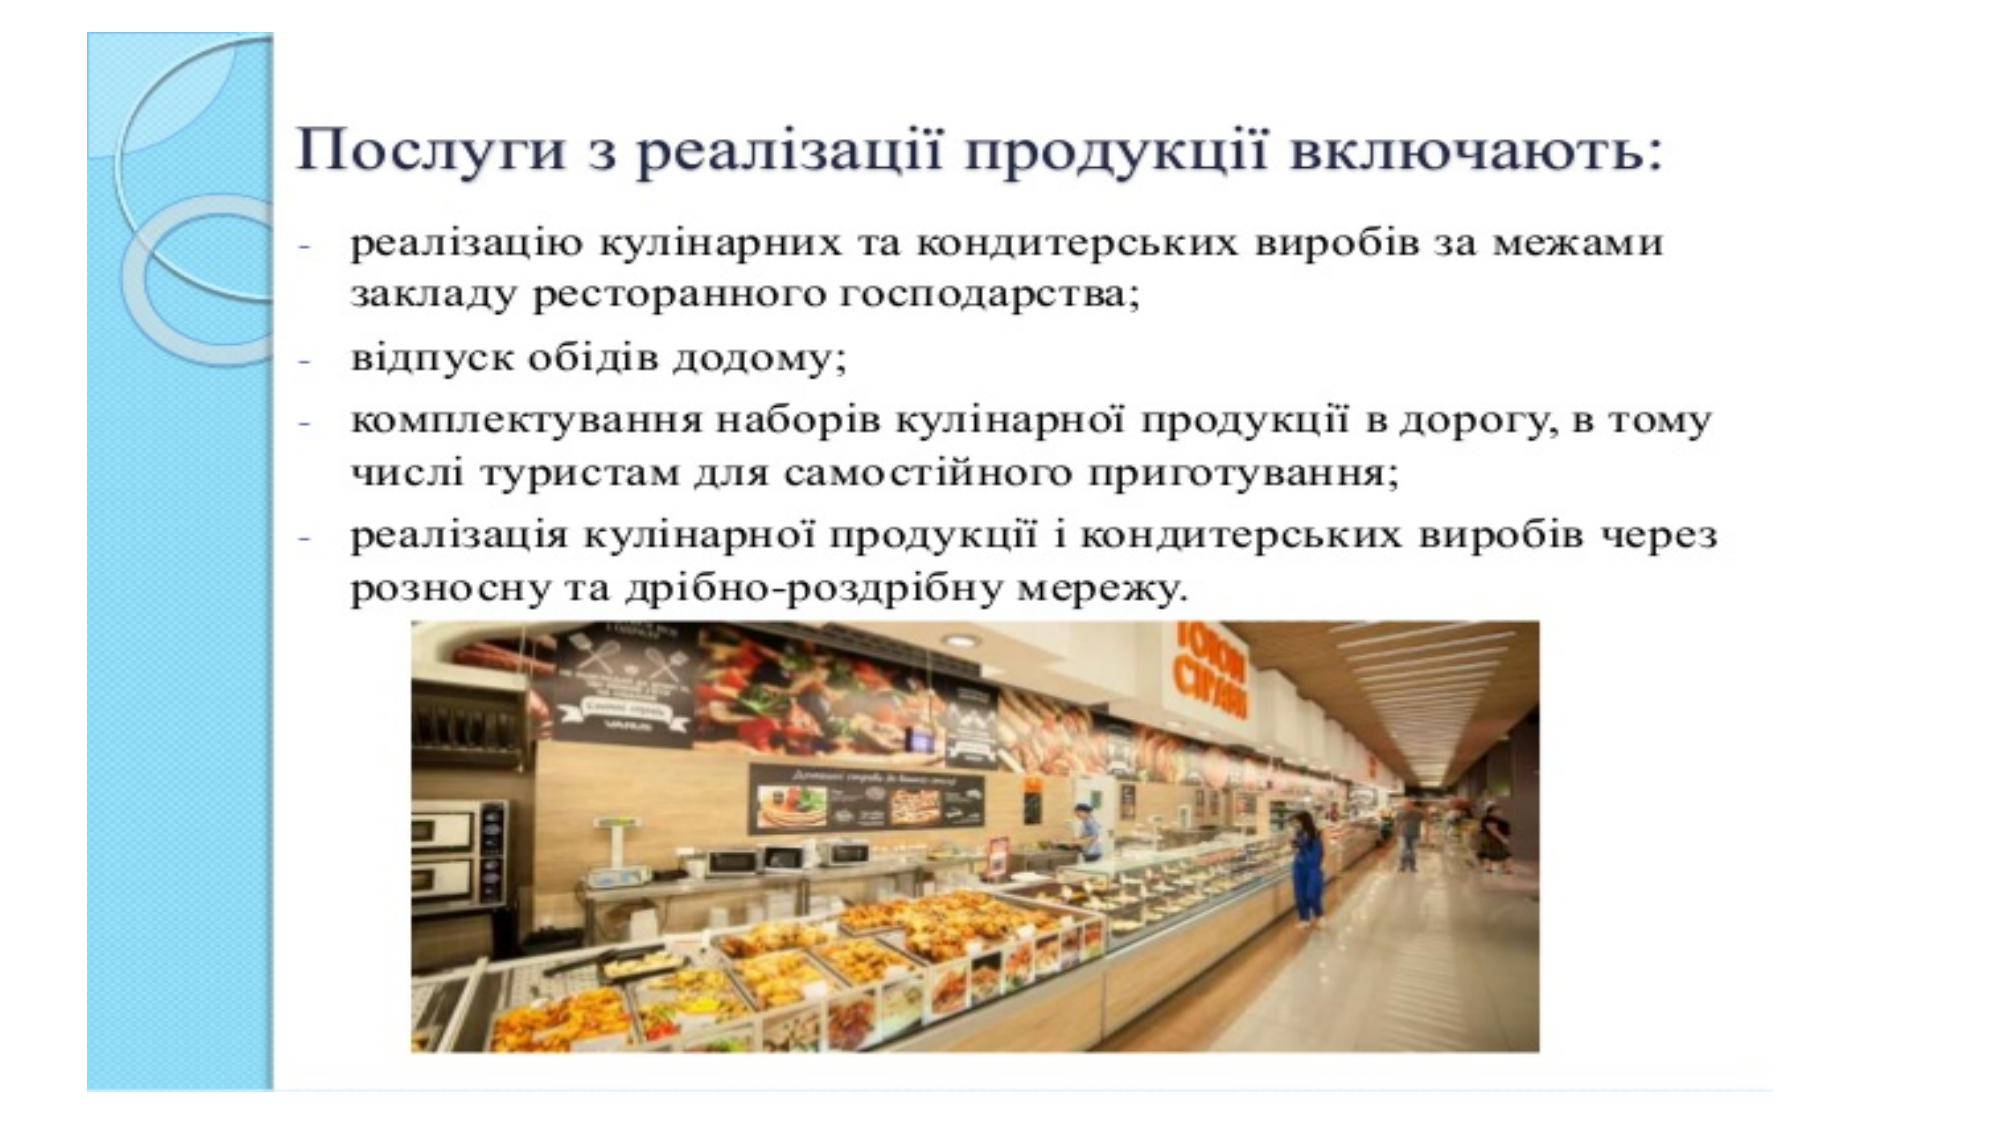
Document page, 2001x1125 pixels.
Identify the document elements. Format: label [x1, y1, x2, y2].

picture [87, 32, 1773, 1092]
